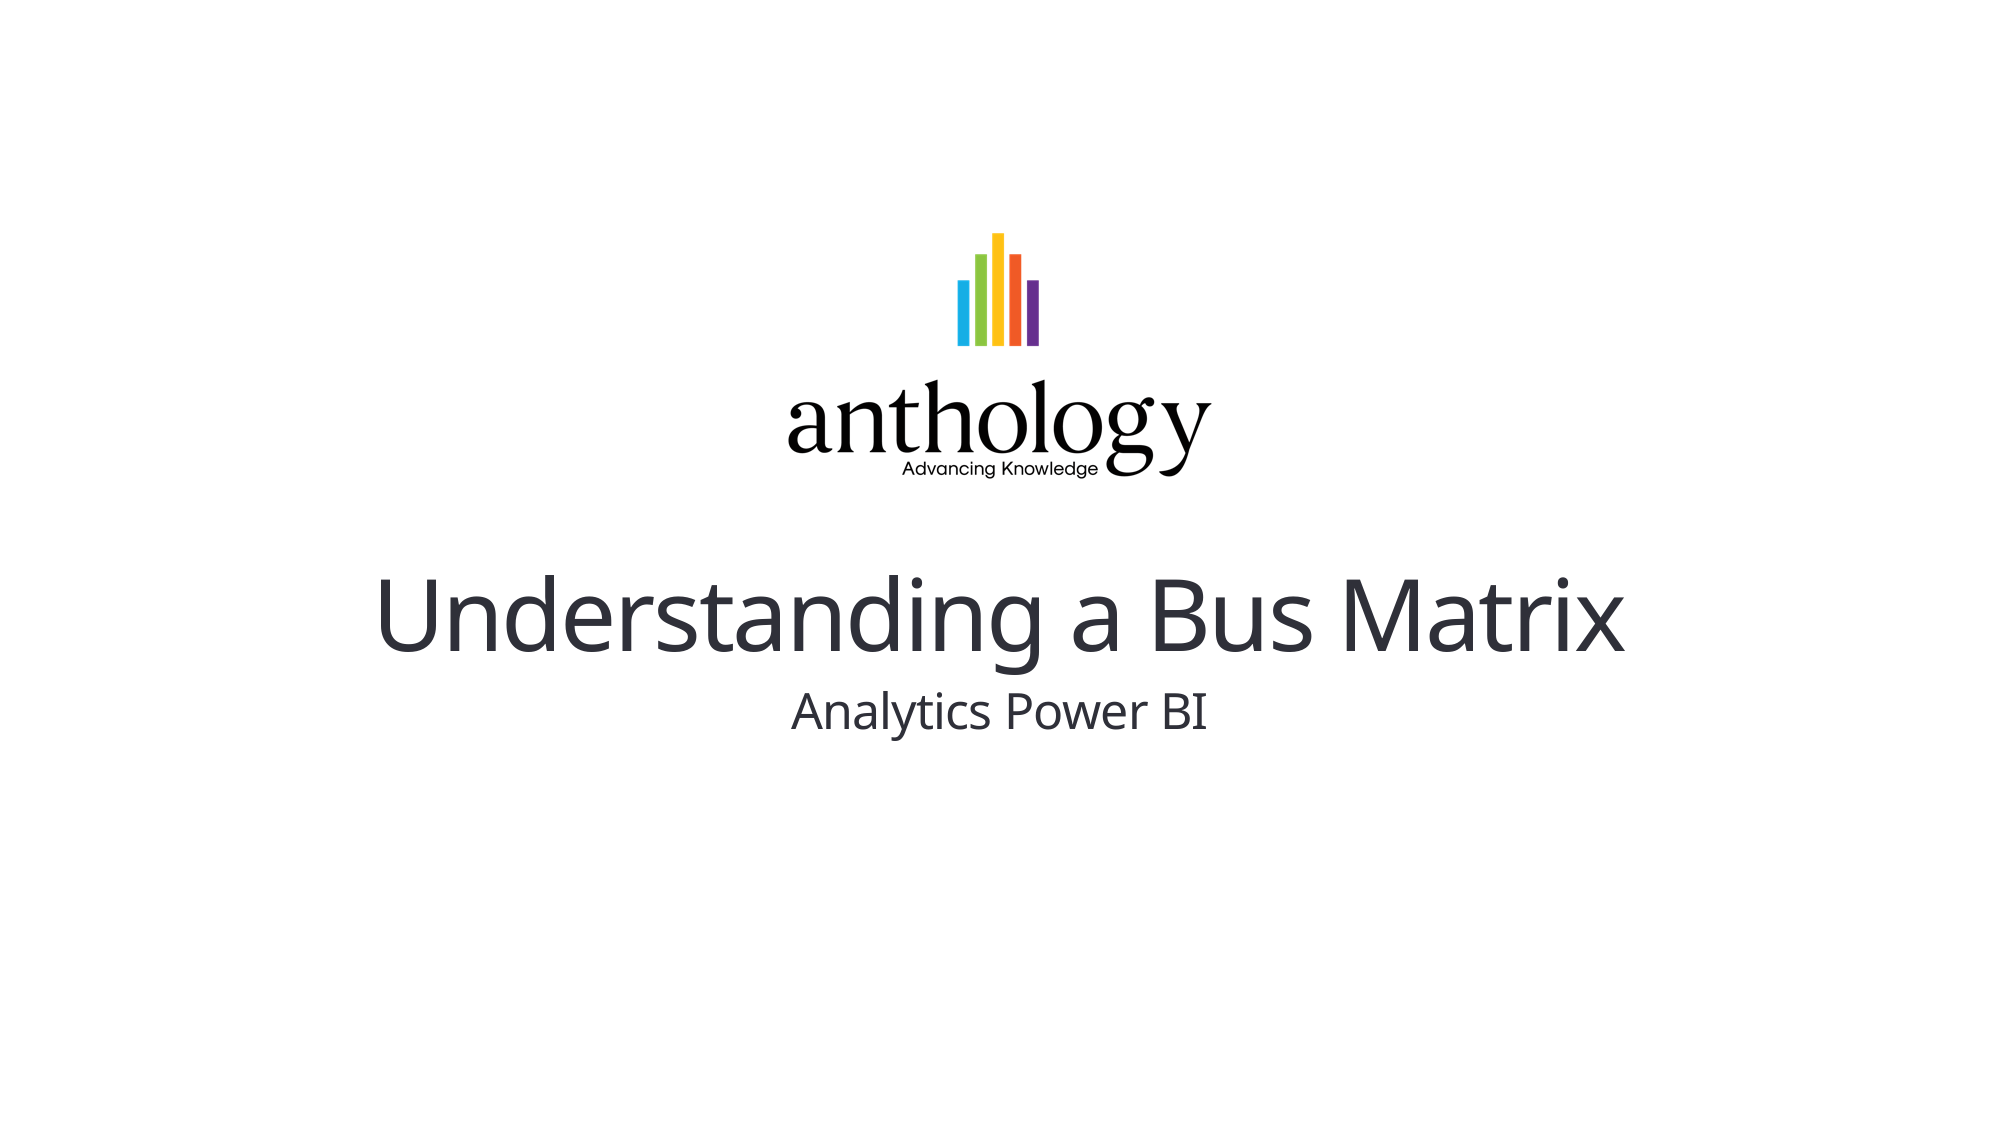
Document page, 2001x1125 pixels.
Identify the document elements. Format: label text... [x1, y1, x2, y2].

subtitle Analytics Power BI [249, 649, 1750, 922]
picture [706, 62, 1294, 281]
title Understanding a Bus Matrix [249, 281, 1750, 649]
